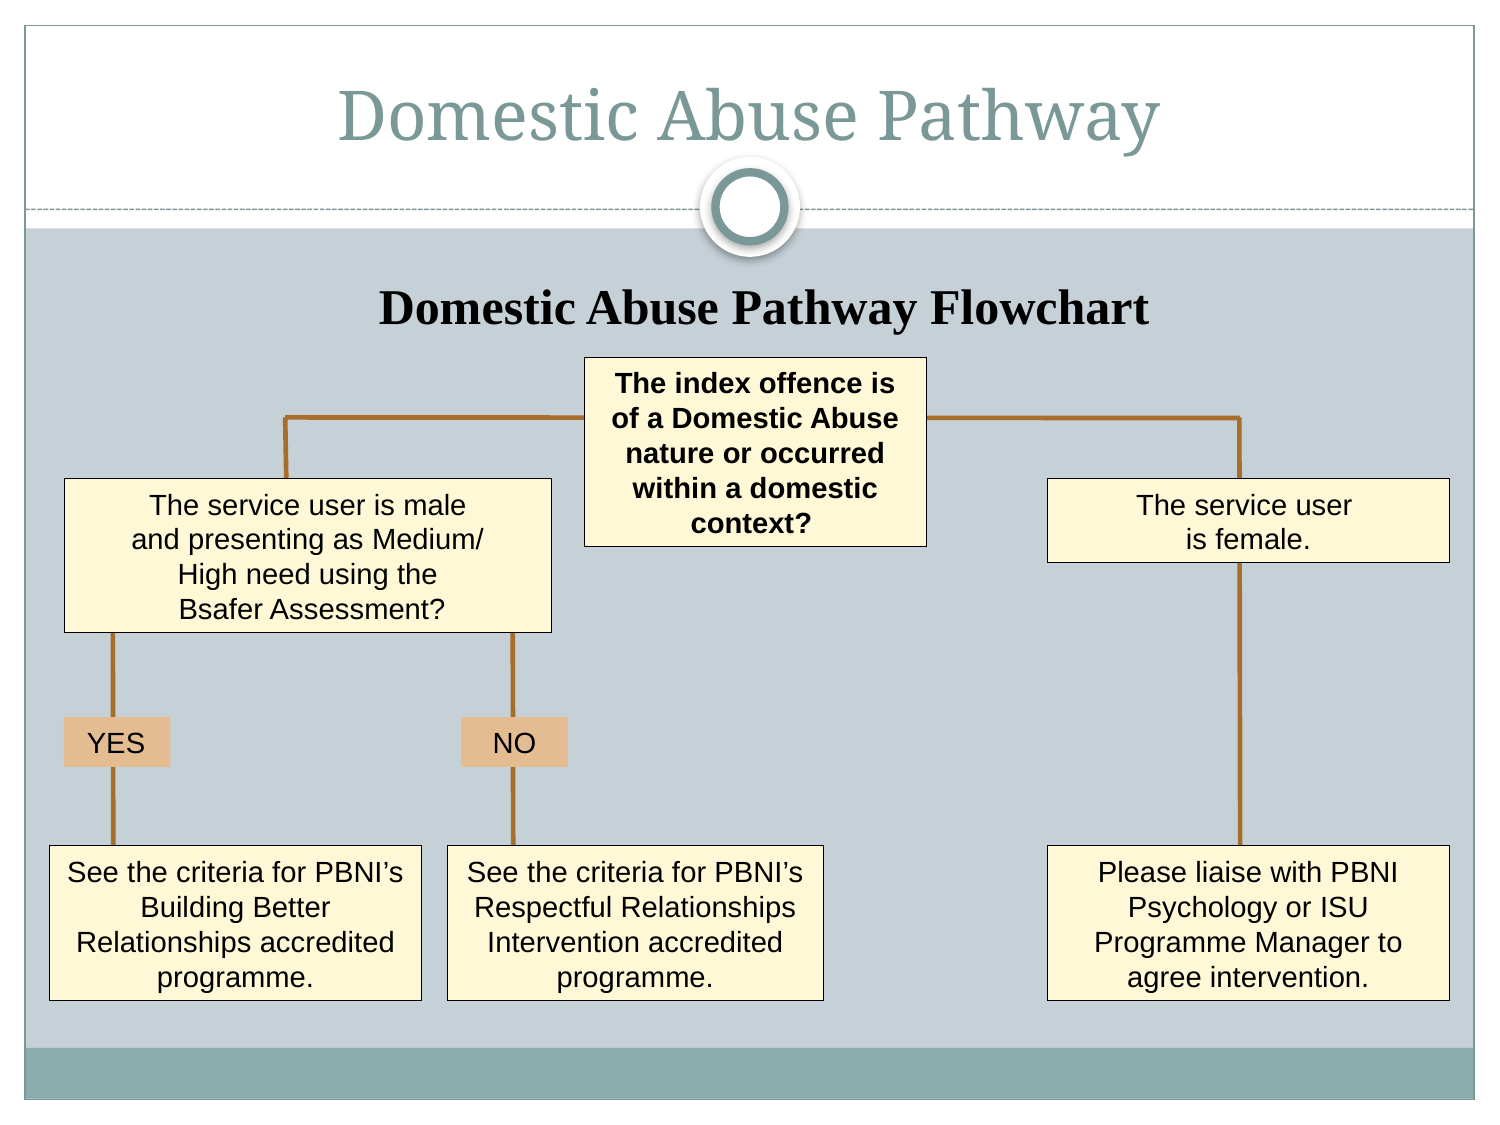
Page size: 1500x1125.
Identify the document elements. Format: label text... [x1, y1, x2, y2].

text_box See the criteria for PBNI’s Respectful Relationships Intervention accredited programme. [447, 845, 507, 1001]
text_box The index offence is of a Domestic Abuse nature or occurred within a domestic context? [584, 357, 927, 414]
text_box See the criteria for PBNI’s Building Better Relationships accredited programme. [49, 845, 422, 1001]
title Domestic Abuse Pathway [49, 37, 1450, 162]
text_box The service user is male and presenting as Medium/ High need using the Bsafer Assessment? [64, 478, 552, 633]
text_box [284, 417, 290, 622]
text_box The index offence is of a Domestic Abuse nature or occurred within a domestic context? [584, 429, 927, 547]
text_box Please liaise with PBNI Psychology or ISU Programme Manager to agree intervention. [1047, 845, 1450, 1001]
text_box The service user is female. [1246, 478, 1450, 563]
text_box See the criteria for PBNI’s Respectful Relationships Intervention accredited programme. [519, 845, 824, 1001]
text_box NO [461, 717, 505, 767]
text_box The service user is female. [1047, 478, 1232, 563]
text_box Domestic Abuse Pathway Flowchart [364, 267, 1165, 342]
text_box NO [520, 717, 568, 767]
text_box YES [120, 717, 171, 767]
text_box YES [63, 717, 105, 767]
